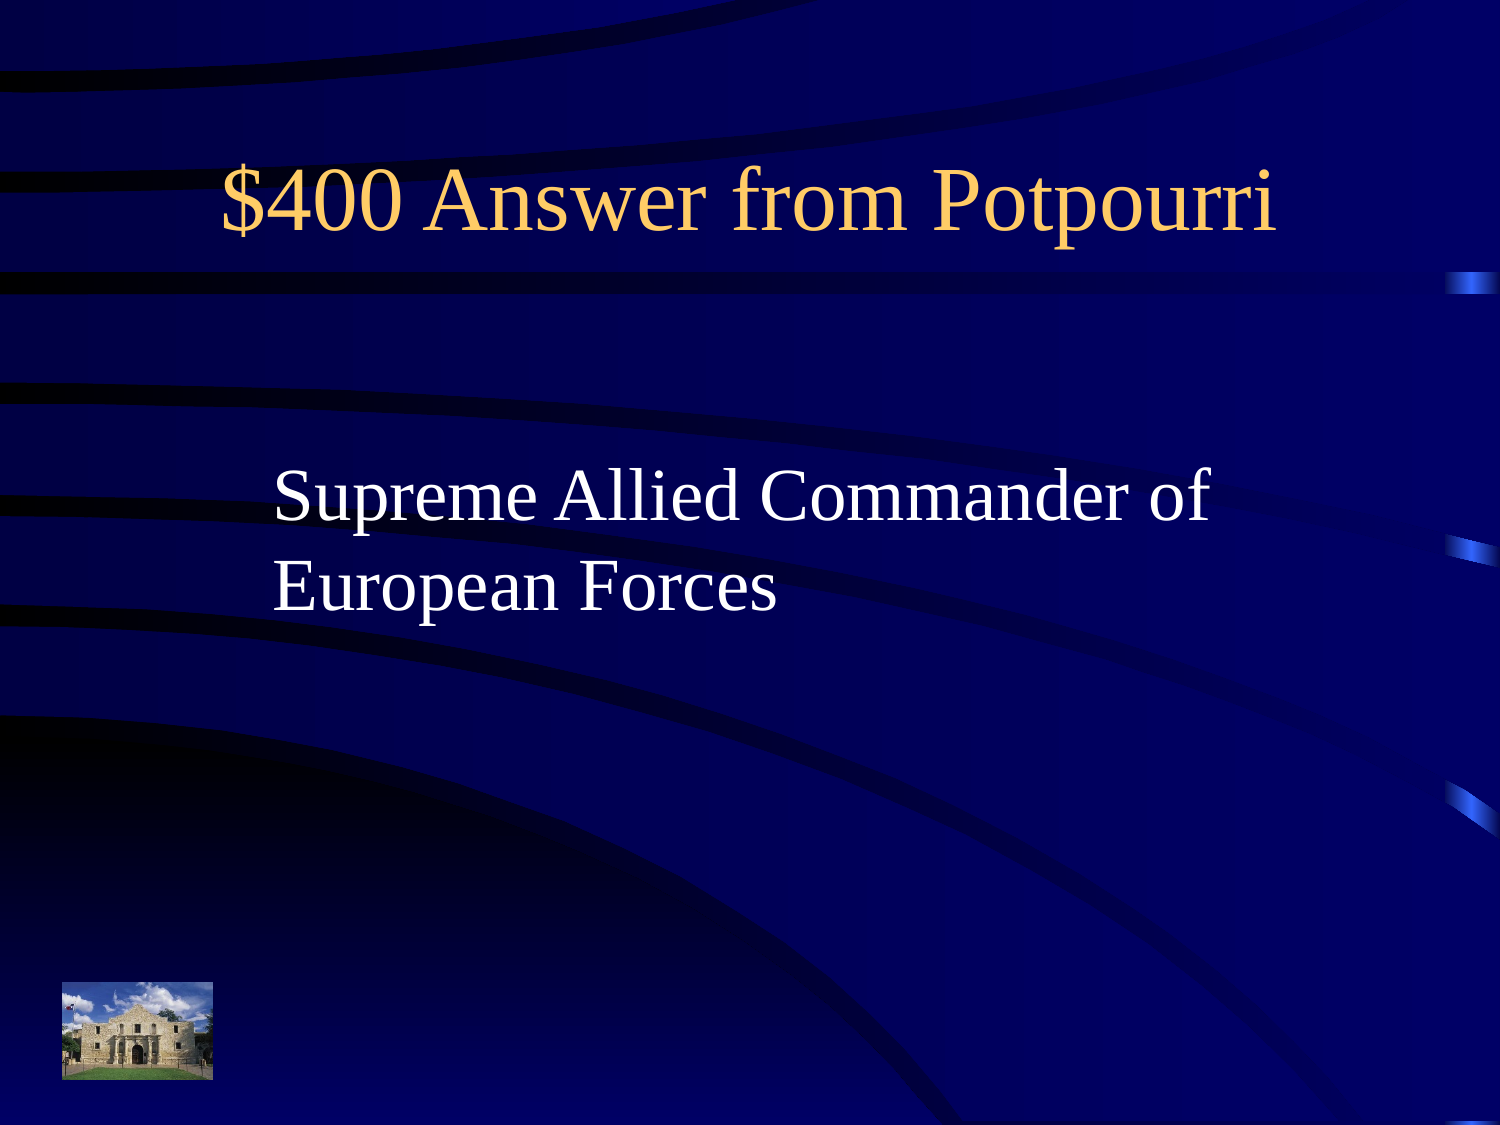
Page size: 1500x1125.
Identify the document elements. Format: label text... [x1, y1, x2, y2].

text_box Supreme Allied Commander of European Forces [258, 438, 1242, 633]
picture [62, 982, 213, 1081]
title $400 Answer from Potpourri [112, 99, 1388, 288]
